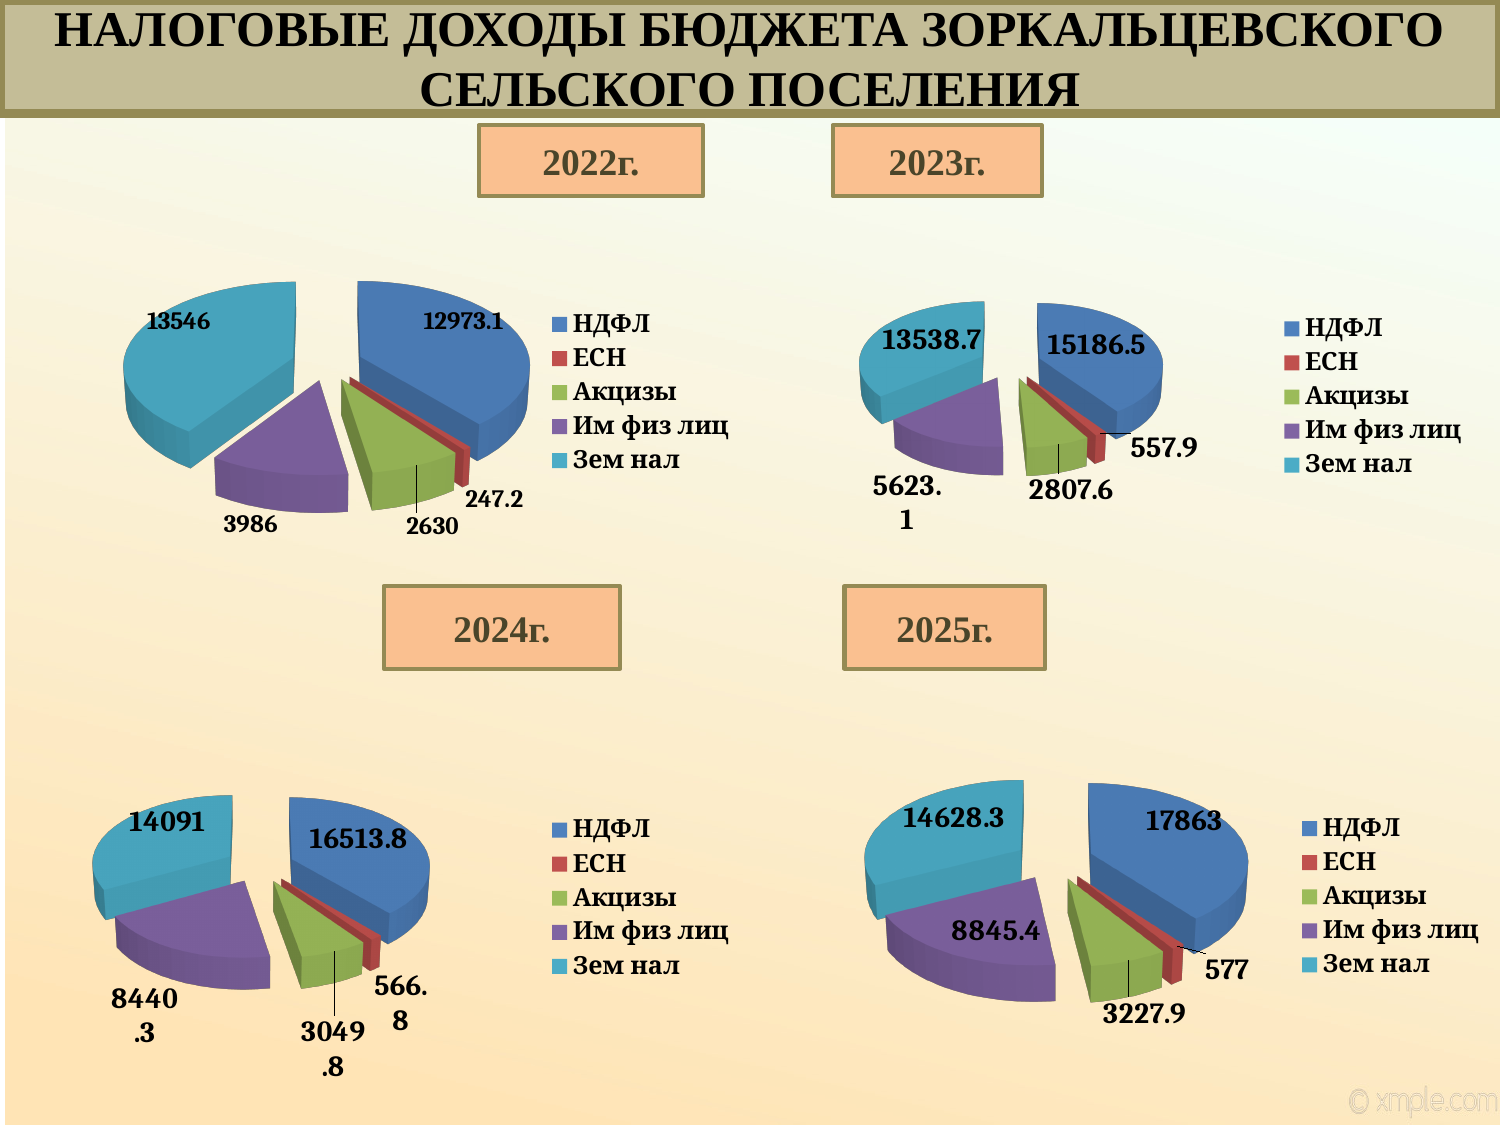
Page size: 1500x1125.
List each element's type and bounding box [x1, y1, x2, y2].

chart [5, 668, 1500, 1125]
chart [29, 198, 1483, 587]
picture [5, 0, 1500, 671]
